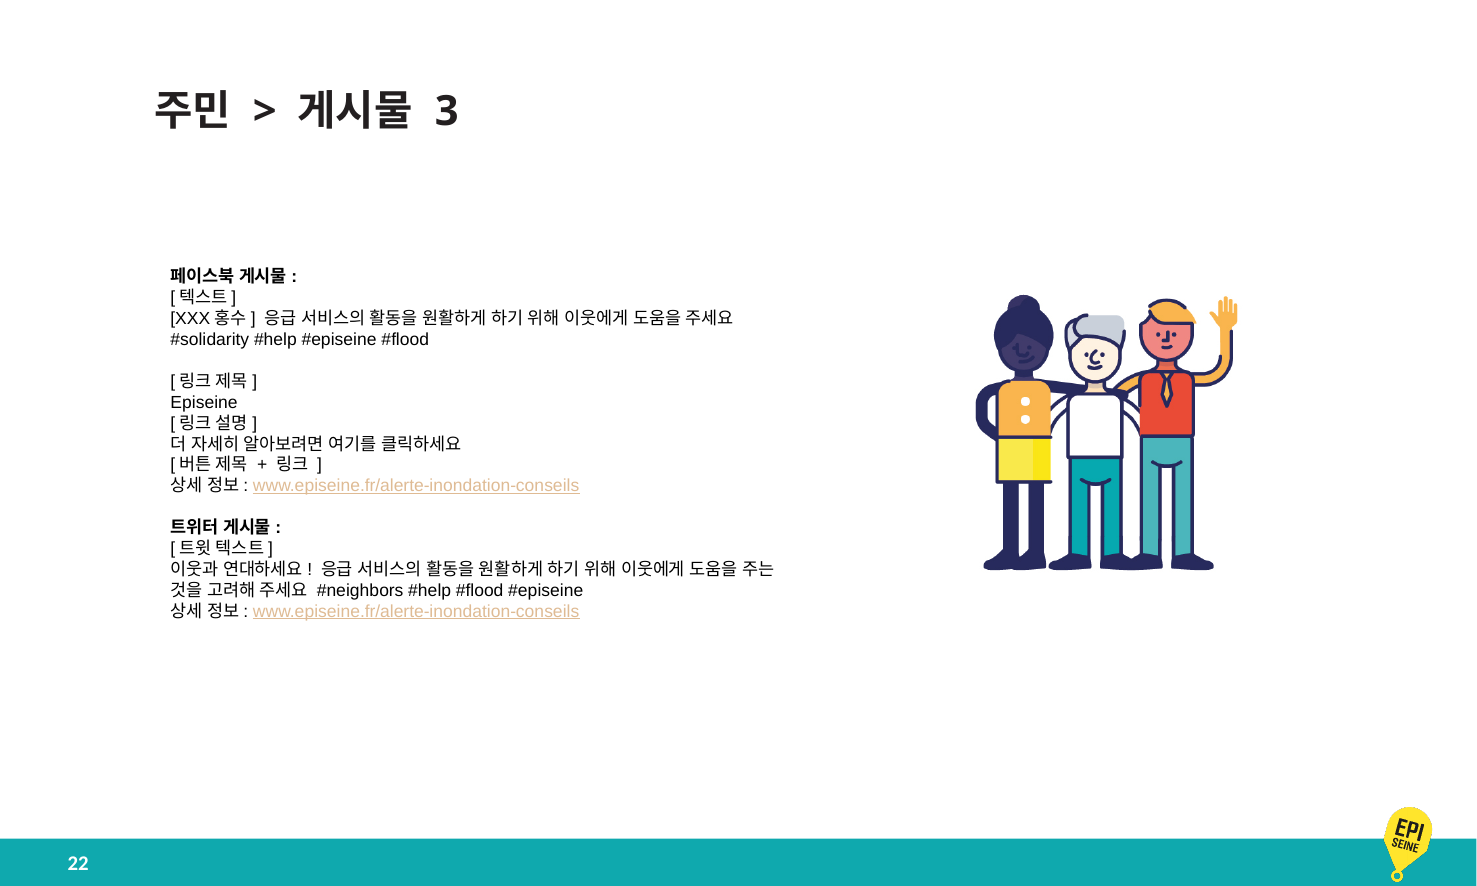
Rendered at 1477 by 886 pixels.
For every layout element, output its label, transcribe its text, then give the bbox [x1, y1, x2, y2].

picture [1381, 805, 1433, 883]
text_box 페이스북 게시물: [텍스트] [XXX홍수] 응급 서비스의 활동을 원활하게 하기 위해 이웃에게 도움을 주세요 #solidarity #help #episeine #flood [링크 제목] Episeine [링크 설명] 더 자세히 알아보려면 여기를 클릭하세요 [버튼 제목 + 링크 ] 상세 정보: www.episeine.fr/alerte-inondation-conseils 트위터 게시물: [트윗 텍스트] 이웃과 연대하세요! 응급 서비스의 활동을 원활하게 하기 위해 이웃에게 도움을 주는 것을 고려해 주세요 #neighbors #help #flood #episeine 상세 정보: www.episeine.fr/alerte-inondation-conseils [166, 260, 802, 626]
picture [920, 283, 1243, 602]
title 주민 > 게시물 3 [152, 56, 1072, 135]
